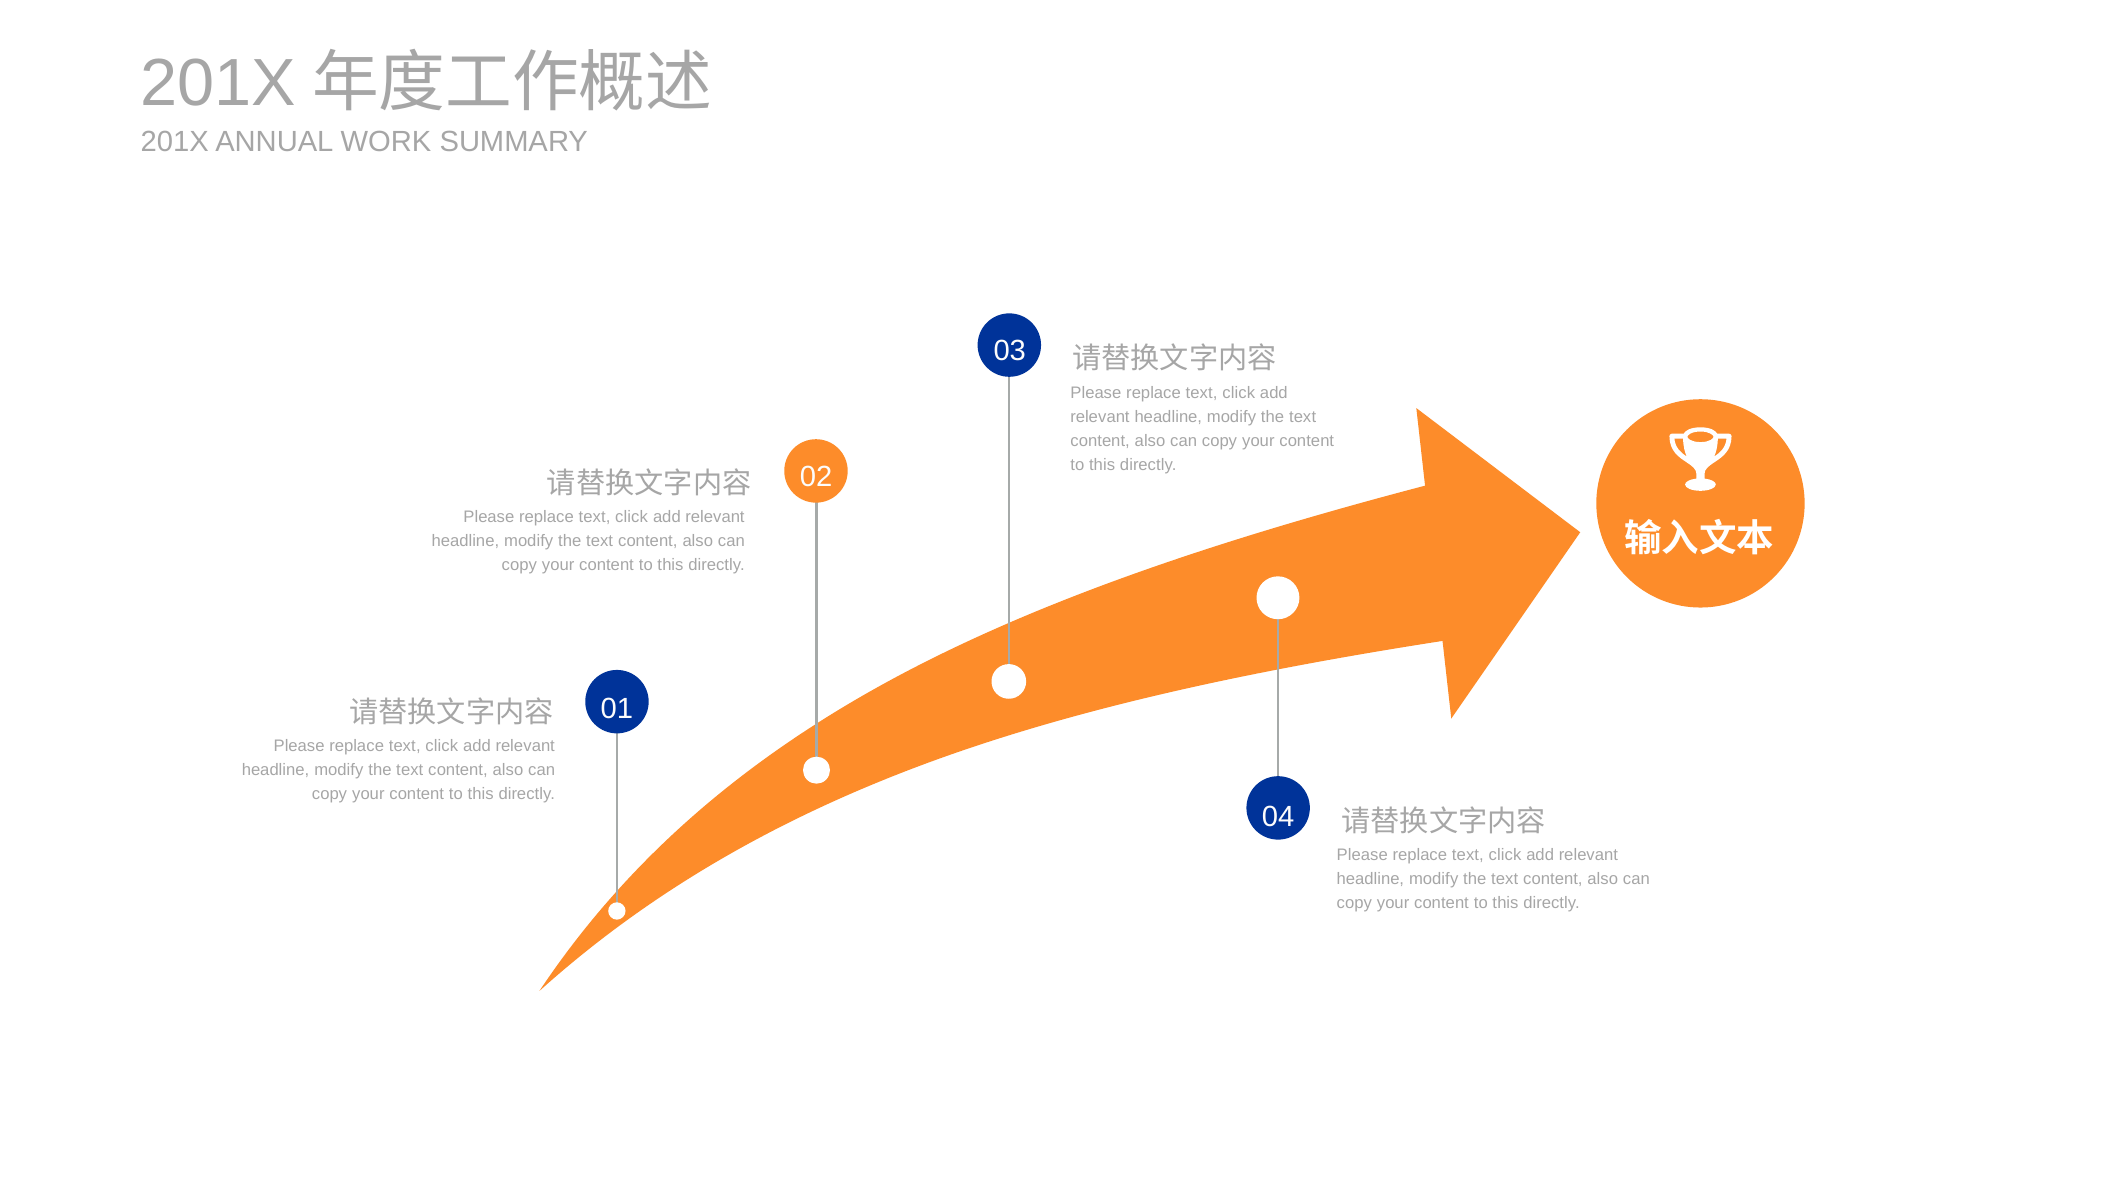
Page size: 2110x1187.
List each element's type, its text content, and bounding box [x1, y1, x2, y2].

text_box 请替换文字内容 [1341, 795, 1563, 838]
text_box [1261, 835, 1295, 840]
text_box [585, 669, 649, 734]
text_box 02 [796, 447, 836, 495]
text_box [784, 439, 848, 503]
text_box 201X ANNUAL WORK SUMMARY [140, 122, 602, 158]
text_box 03 [990, 321, 1030, 369]
text_box Please replace text, click add relevant headline, modify the text content, also can copy your content to this directly. [1070, 378, 1352, 474]
text_box [991, 664, 1027, 699]
text_box Please replace text, click add relevant headline, modify the text content, also can copy your content to this directly. [406, 501, 746, 574]
text_box 201X年度工作概述 [140, 38, 789, 119]
text_box 01 [597, 680, 637, 727]
text_box [608, 902, 626, 920]
text_box 请替换文字内容 [1072, 332, 1294, 375]
text_box Please replace text, click add relevant headline, modify the text content, also can copy your content to this directly. [216, 730, 556, 803]
text_box 输入文本 [1622, 499, 1776, 561]
text_box Please replace text, click add relevant headline, modify the text content, also can copy your content to this directly. [1336, 839, 1676, 912]
text_box [1256, 576, 1300, 620]
text_box 04 [1258, 787, 1298, 835]
text_box [1246, 776, 1310, 833]
text_box 请替换文字内容 [315, 686, 554, 729]
text_box [1596, 399, 1805, 608]
text_box [977, 313, 1042, 377]
text_box [1669, 427, 1732, 491]
text_box 请替换文字内容 [494, 457, 752, 500]
text_box [539, 408, 1581, 991]
text_box [803, 756, 831, 784]
